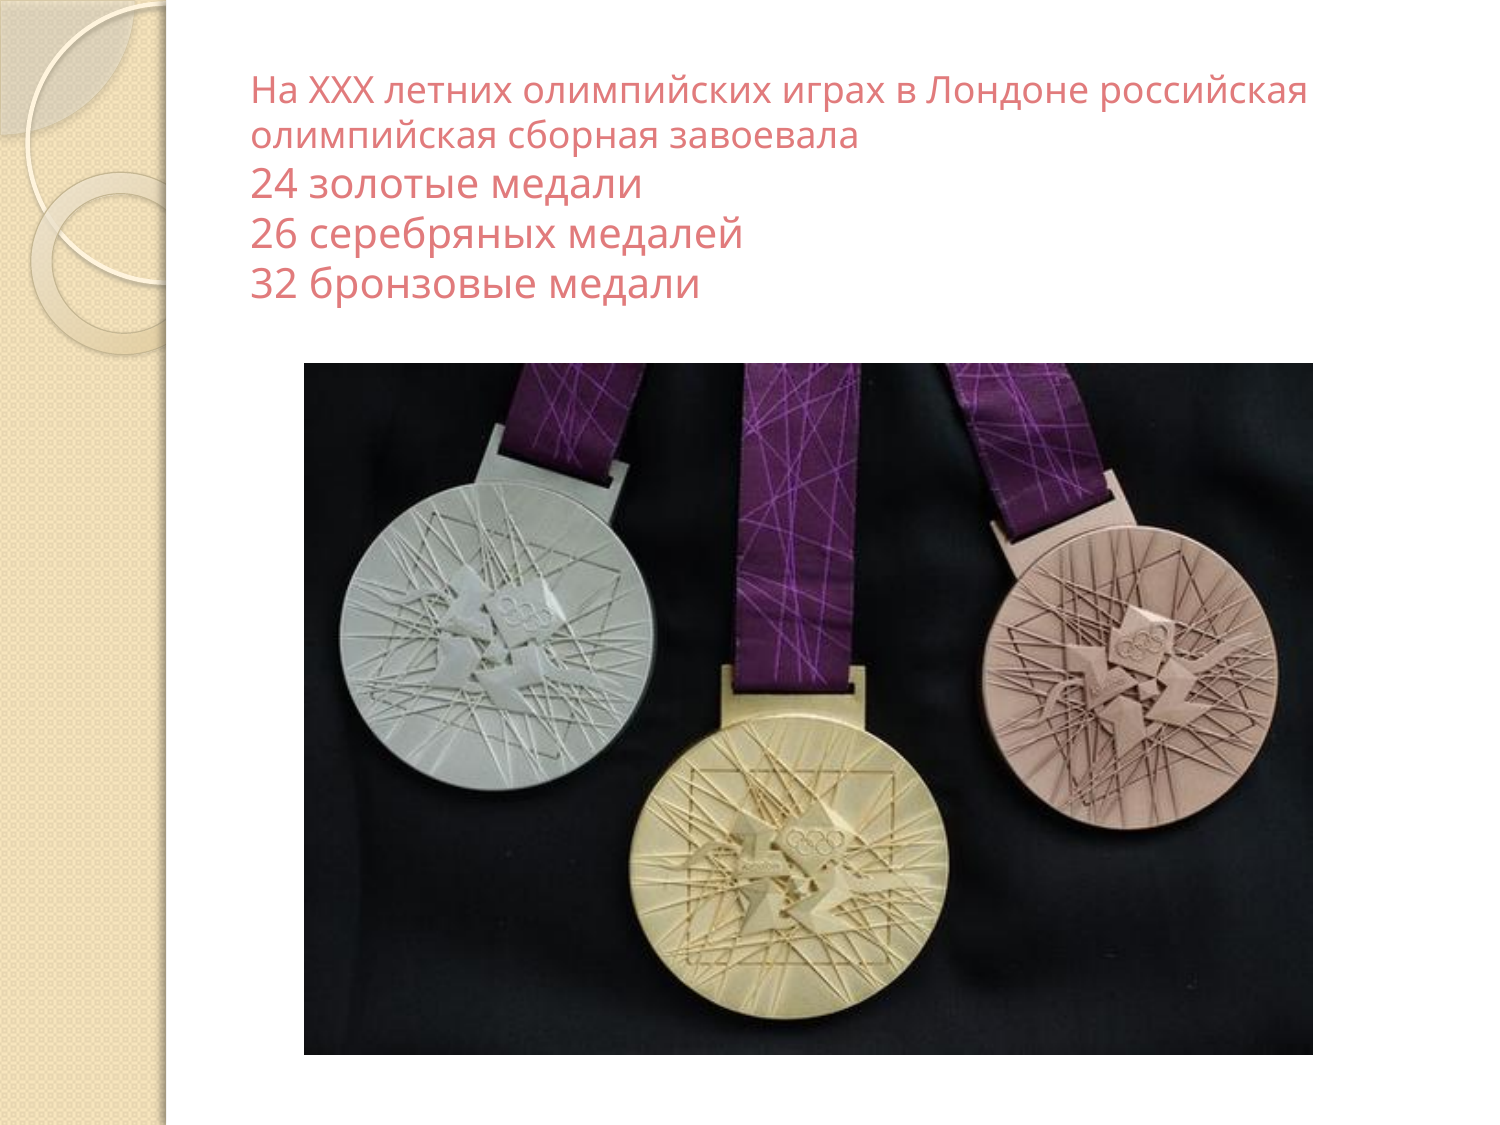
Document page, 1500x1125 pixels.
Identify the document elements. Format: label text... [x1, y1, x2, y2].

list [304, 362, 1313, 1055]
title На ХХХ летних олимпийских играх в Лондоне российская олимпийская сборная завоевала 24 золотые медали 26 серебряных медалей 32 бронзовые медали [235, 45, 1466, 329]
